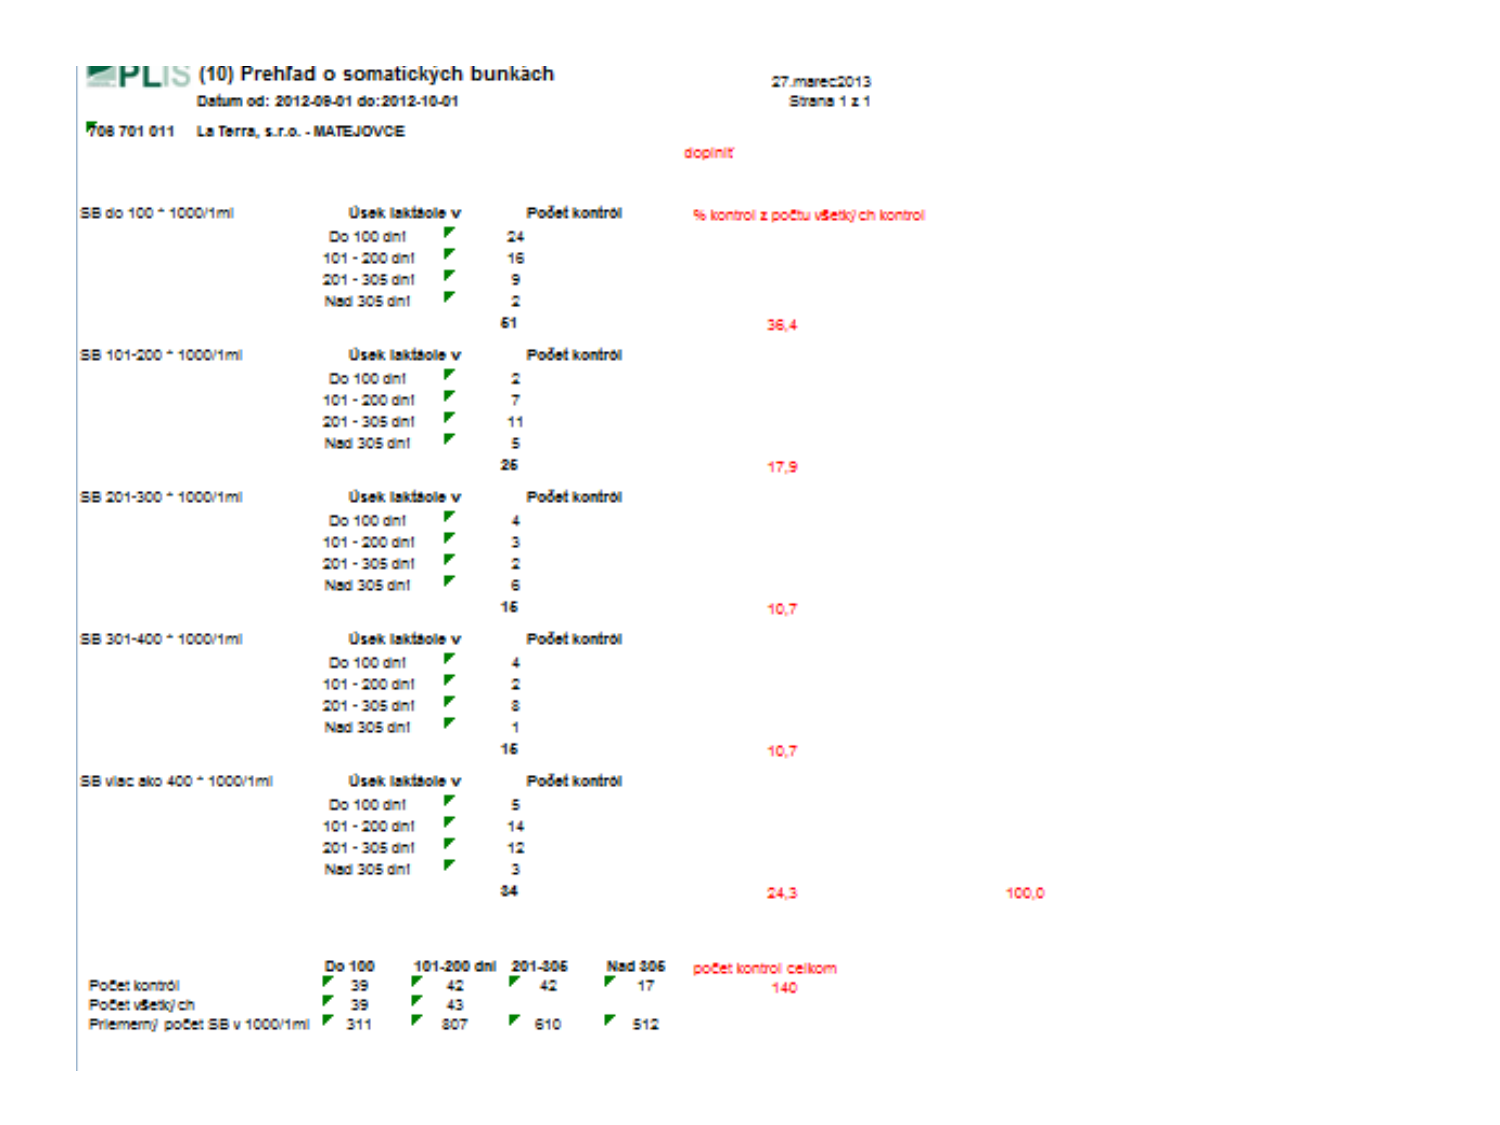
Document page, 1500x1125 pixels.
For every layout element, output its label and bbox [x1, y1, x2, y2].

picture [76, 66, 1117, 1071]
